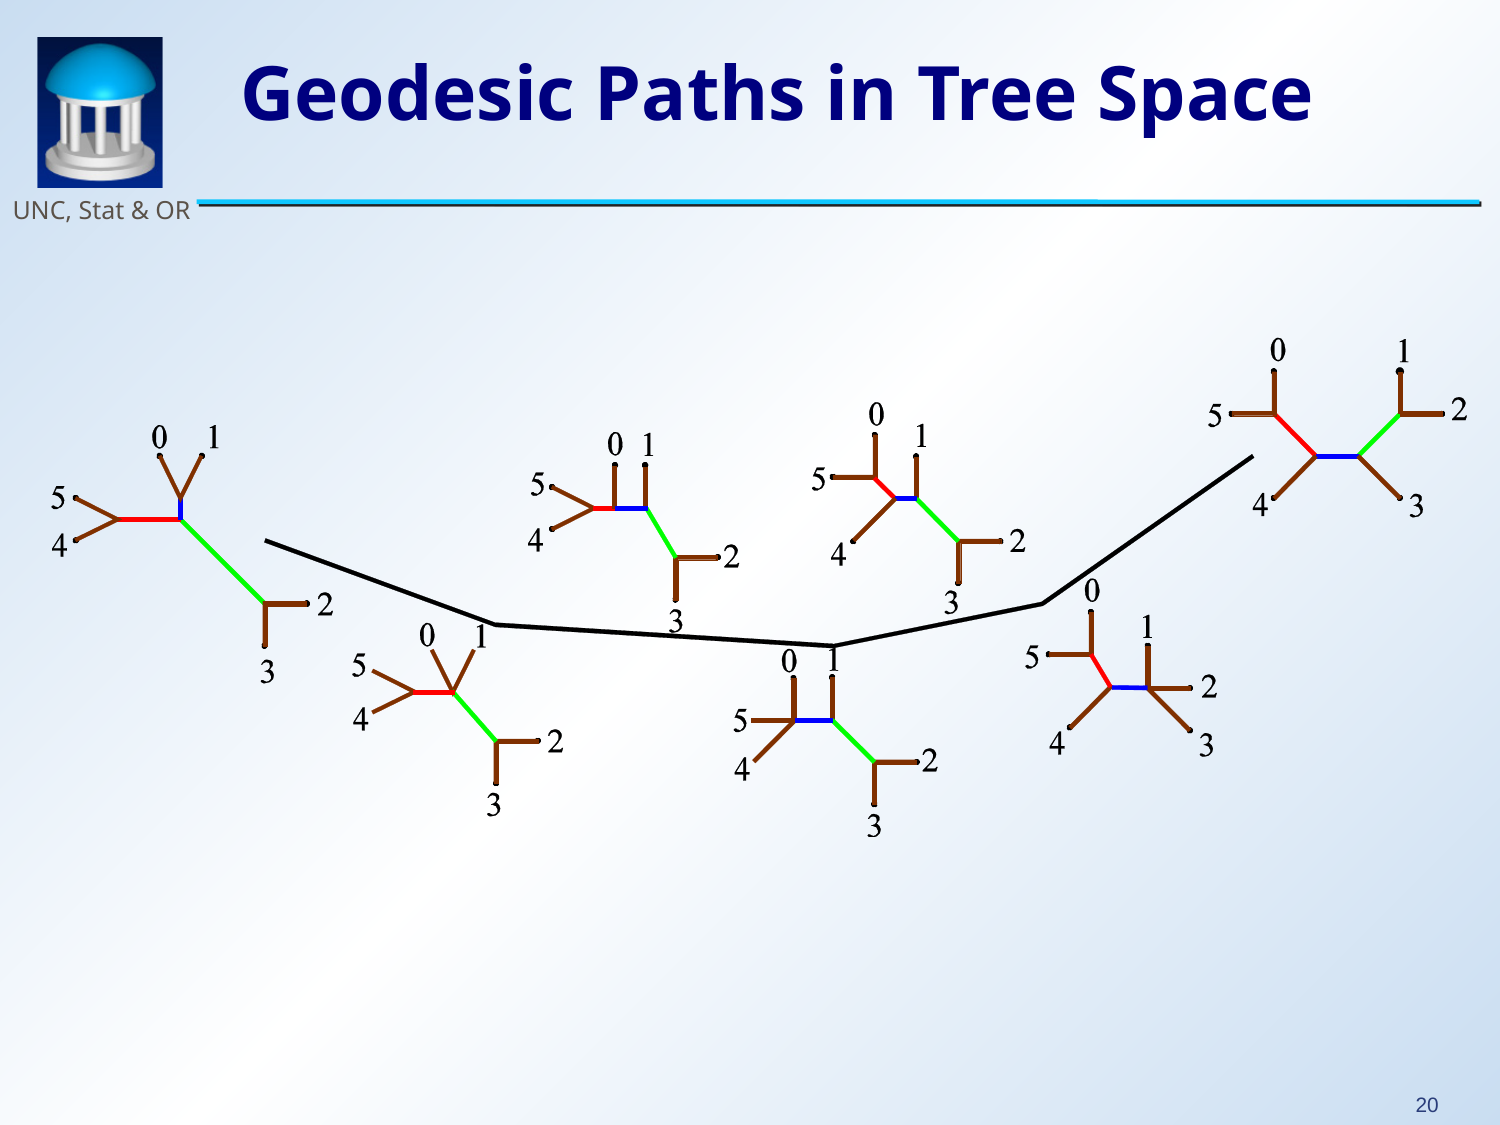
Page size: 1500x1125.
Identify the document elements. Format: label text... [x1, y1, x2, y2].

title Geodesic Paths in Tree Space [224, 24, 1386, 156]
picture [49, 337, 1470, 838]
